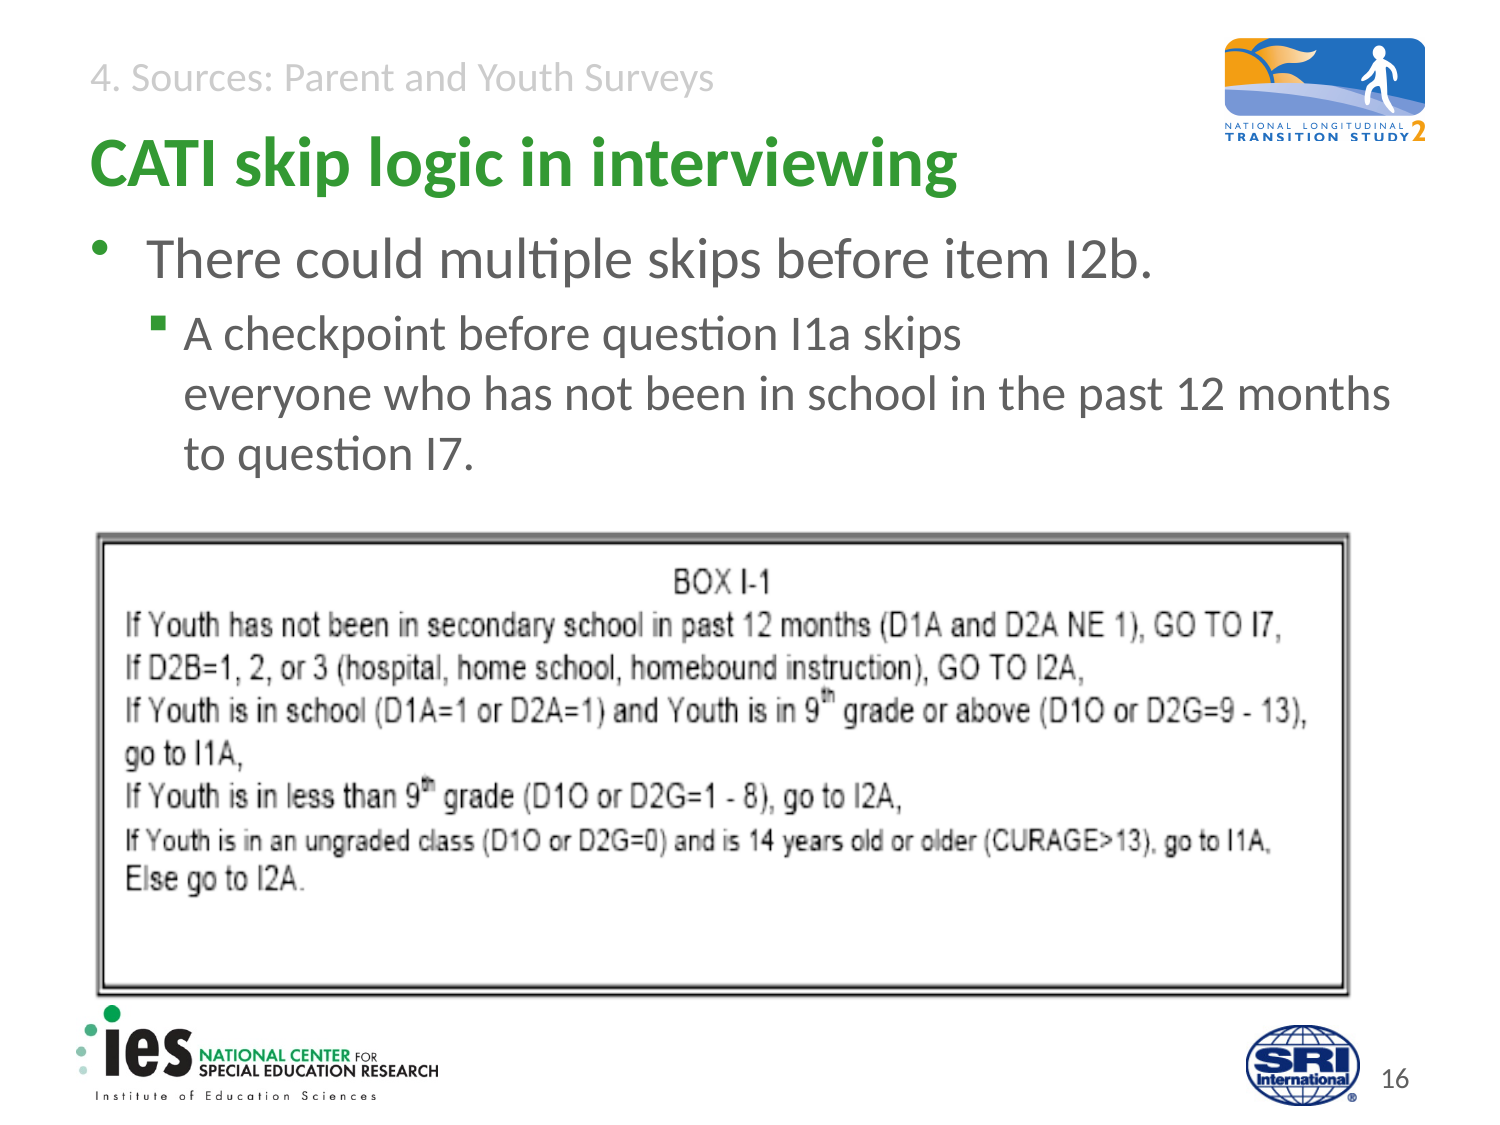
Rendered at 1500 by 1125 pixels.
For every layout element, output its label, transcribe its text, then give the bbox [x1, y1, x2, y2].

list There could multiple skips before item I2b. A checkpoint before question I1a skips everyone who has not been in school in the past 12 months to question I7. [74, 212, 1426, 956]
picture [49, 467, 1401, 1106]
slide_number 15 [1321, 1051, 1426, 1125]
title CATI skip logic in interviewing [74, 90, 1426, 212]
